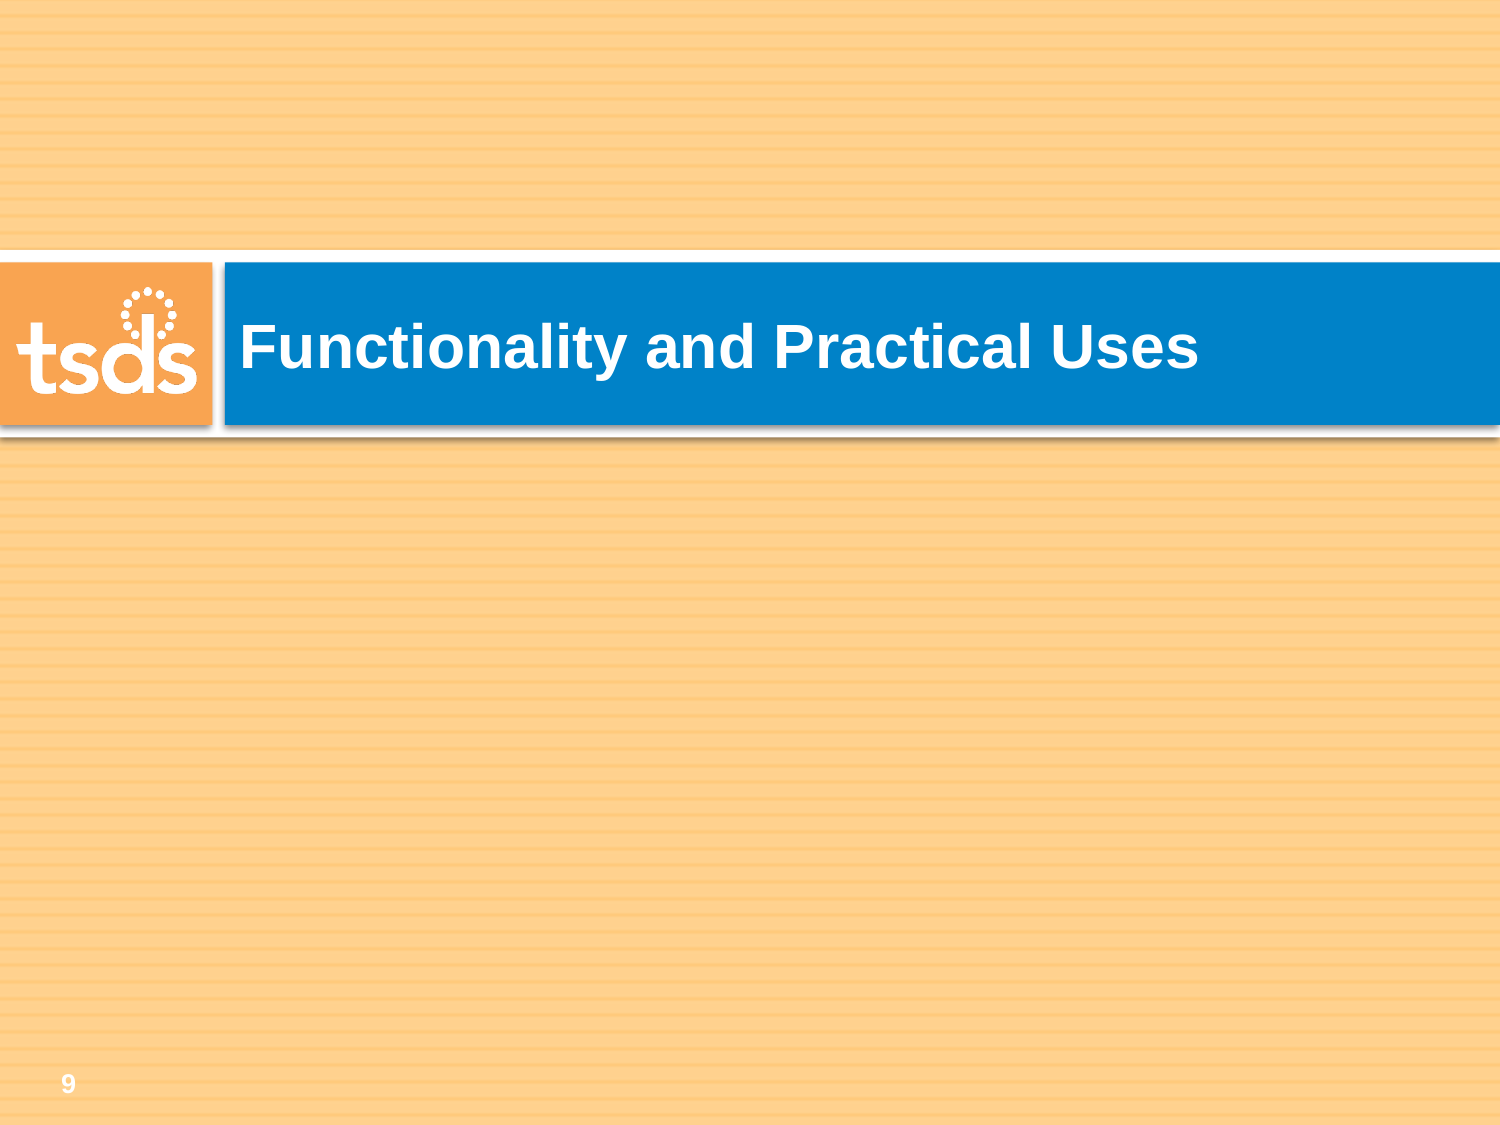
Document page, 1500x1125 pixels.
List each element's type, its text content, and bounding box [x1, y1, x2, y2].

picture [16, 287, 197, 400]
title Functionality and Practical Uses [225, 262, 1475, 425]
slide_number 8 [24, 1062, 113, 1103]
